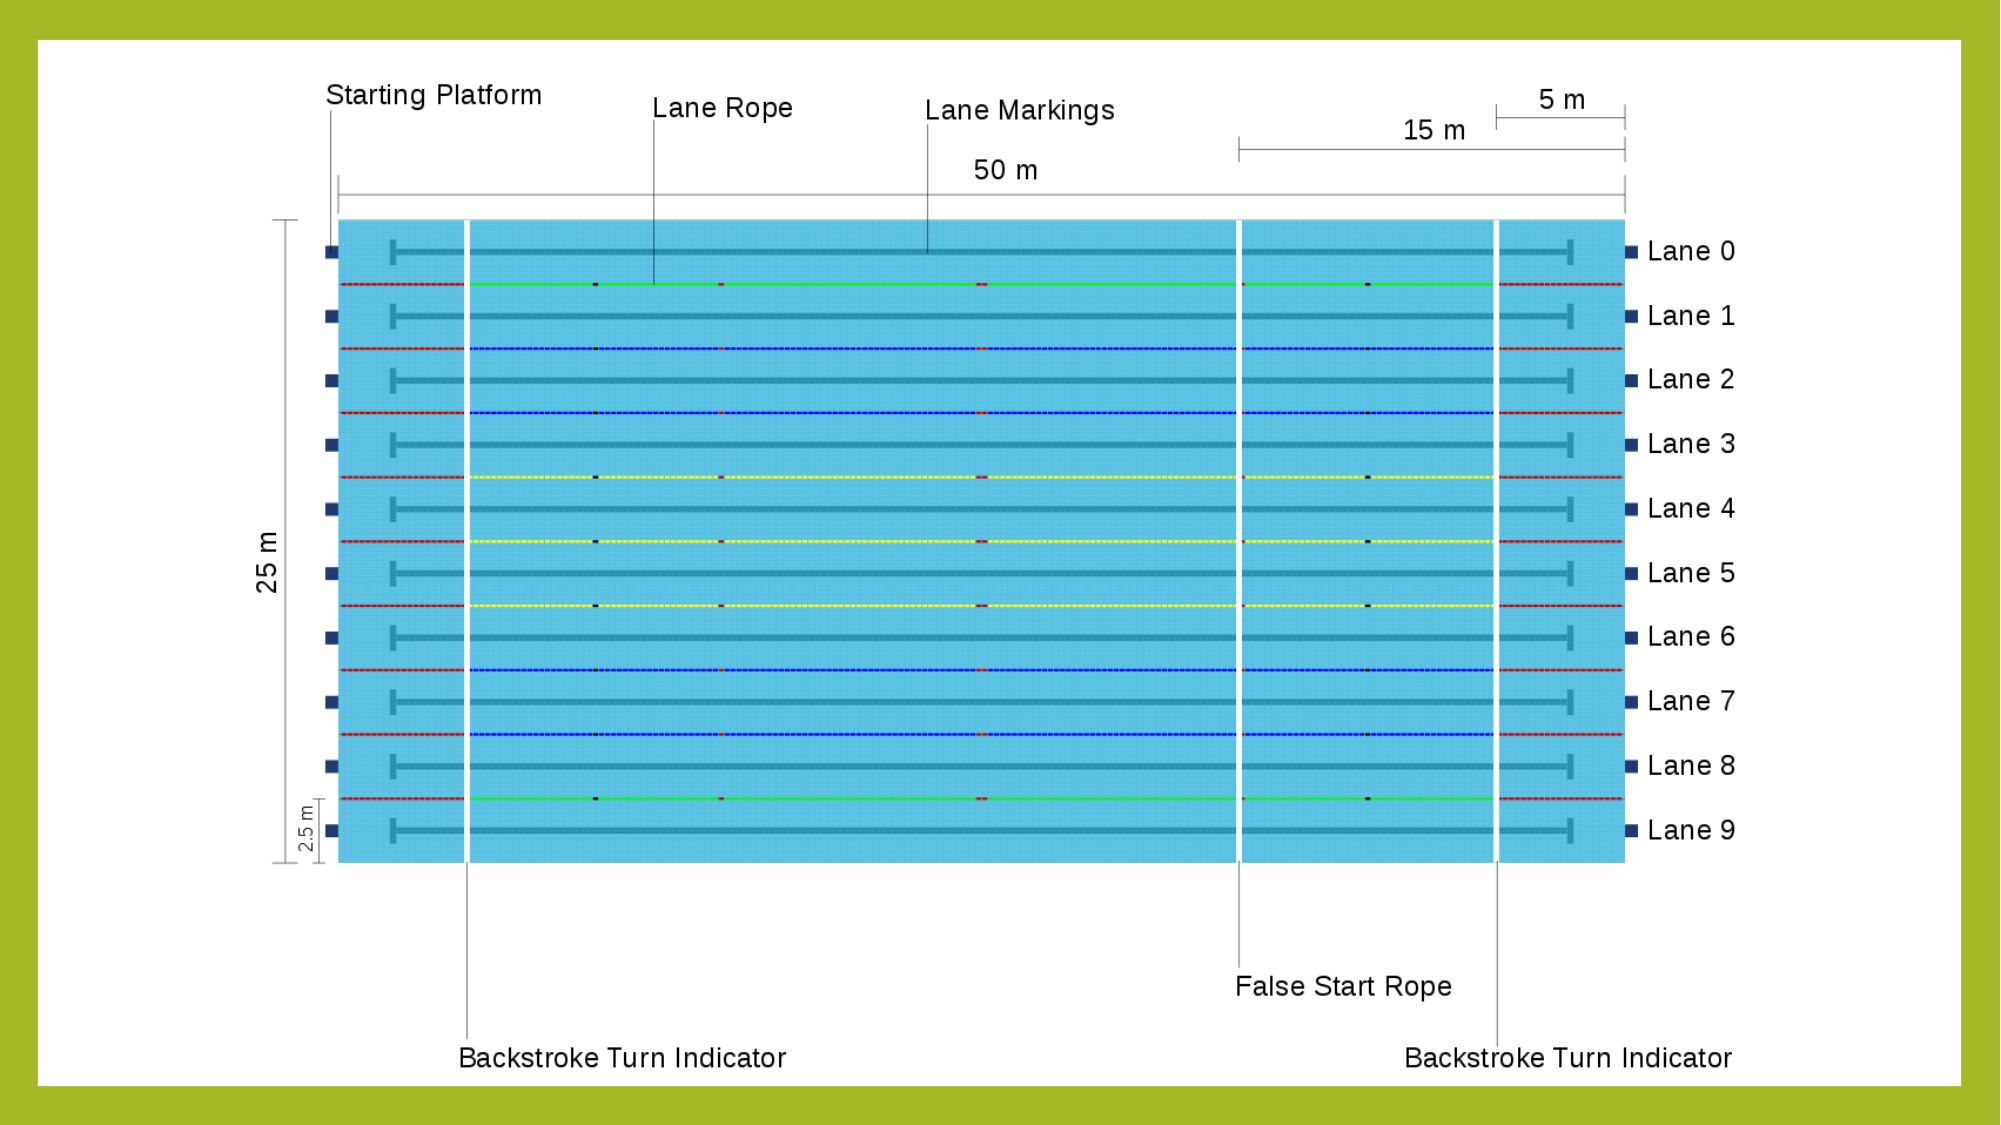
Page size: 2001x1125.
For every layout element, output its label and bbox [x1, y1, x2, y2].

picture [248, 61, 1752, 1125]
